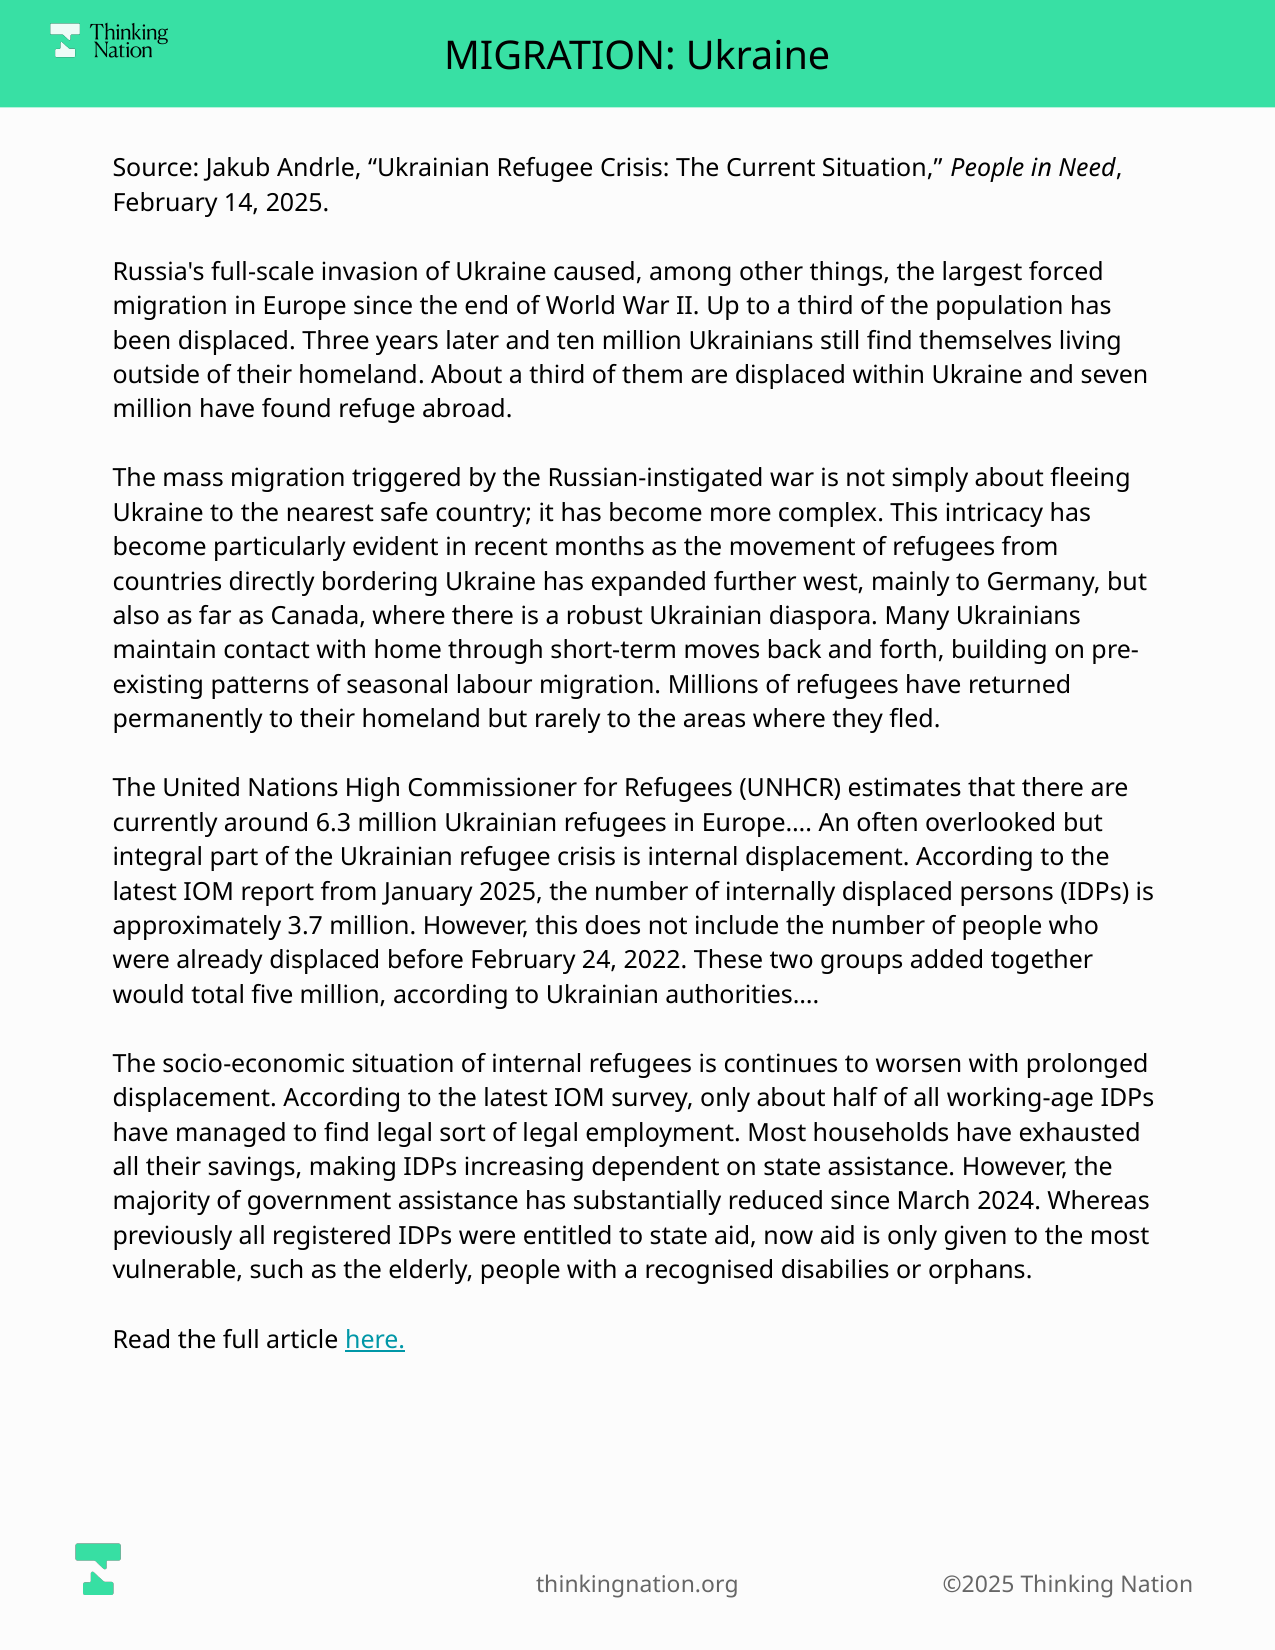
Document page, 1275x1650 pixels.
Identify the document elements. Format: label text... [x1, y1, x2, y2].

text_box MIGRATION: Ukraine [0, 0, 1275, 108]
text_box thinkingnation.org [486, 1553, 789, 1605]
picture [36, 12, 172, 69]
picture [62, 1533, 134, 1605]
text_box Source: Jakub Andrle, “Ukrainian Refugee Crisis: The Current Situation,” People in Need, February 14, 2025. Russia's full-scale invasion of Ukraine caused, among other things, the largest forced migration in Europe since the end of World War II. Up to a third of the population has been displaced. Three years later and ten million Ukrainians still find themselves living outside of their homeland. About a third of them are displaced within Ukraine and seven million have found refuge abroad. The mass migration triggered by the Russian-instigated war is not simply about fleeing Ukraine to the nearest safe country; it has become more complex. This intricacy has become particularly evident in recent months as the movement of refugees from countries directly bordering Ukraine has expanded further west, mainly to Germany, but also as far as Canada, where there is a robust Ukrainian diaspora. Many Ukrainians maintain contact with home through short-term moves back and forth, building on pre-existing patterns of seasonal labour migration. Millions of refugees have returned permanently to their homeland but rarely to the areas where they fled. The United Nations High Commissioner for Refugees (UNHCR) estimates that there are currently around 6.3 million Ukrainian refugees in Europe…. An often overlooked but integral part of the Ukrainian refugee crisis is internal displacement. According to the latest IOM report from January 2025, the number of internally displaced persons (IDPs) is approximately 3.7 million. However, this does not include the number of people who were already displaced before February 24, 2022. These two groups added together would total five million, according to Ukrainian authorities…. The socio-economic situation of internal refugees is continues to worsen with prolonged displacement. According to the latest IOM survey, only about half of all working-age IDPs have managed to find legal sort of legal employment. Most households have exhausted all their savings, making IDPs increasing dependent on state assistance. However, the majority of government assistance has substantially reduced since March 2024. Whereas previously all registered IDPs were entitled to state aid, now aid is only given to the most vulnerable, such as the elderly, people with a recognised disabilies or orphans. Read the full article here. [97, 132, 1178, 1373]
text_box ©2025 Thinking Nation [907, 1553, 1210, 1605]
